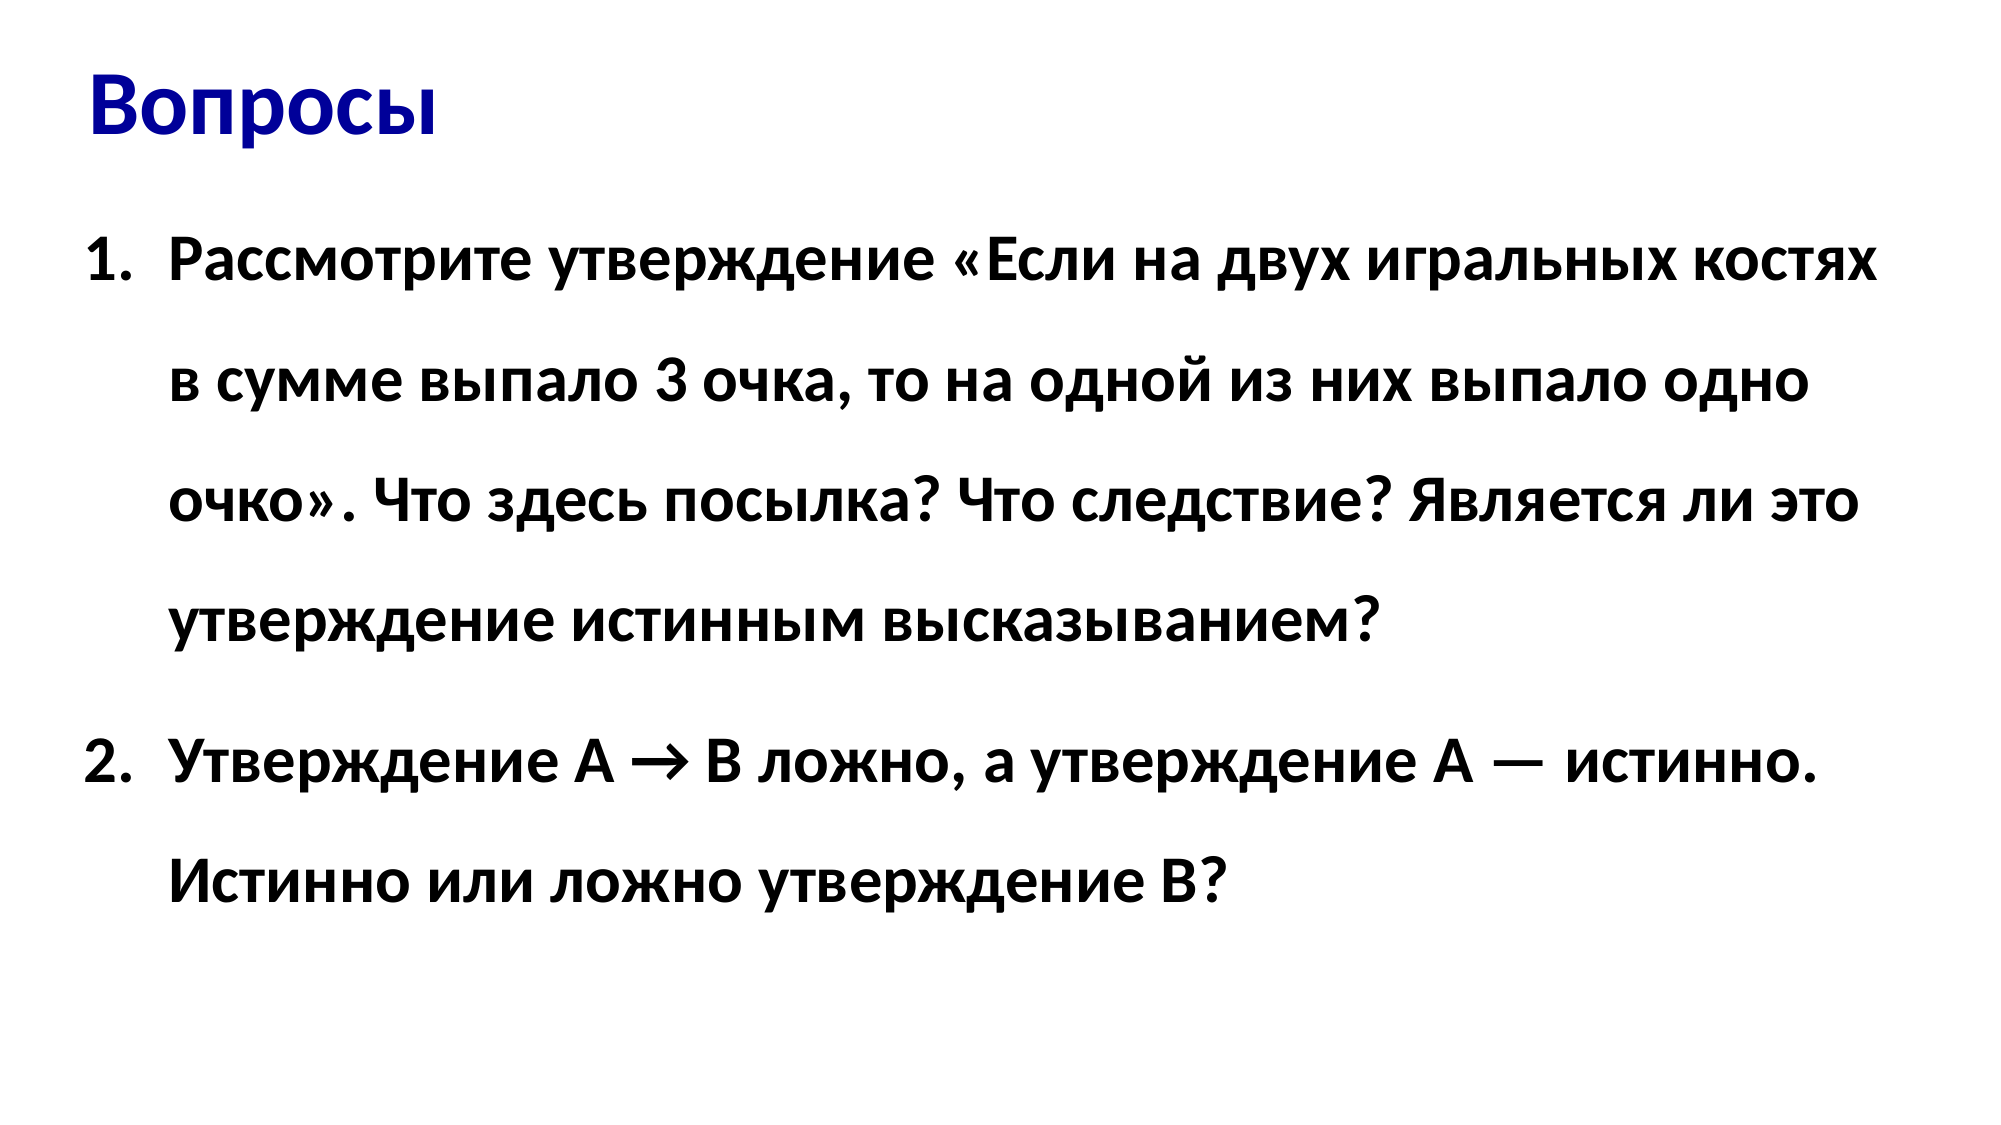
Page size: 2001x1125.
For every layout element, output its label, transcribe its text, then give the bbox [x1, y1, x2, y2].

list Рассмотрите утверждение «Если на двух игральных костях в сумме выпало 3 очка, то на одной из них выпало одно очко». Что здесь посылка? Что следствие? Является ли это утверждение истинным высказыванием? Утверждение А → В ложно, а утверждение А — истинно. Истинно или ложно утверждение В? [69, 166, 1931, 1089]
text_box Вопросы [73, 47, 456, 162]
